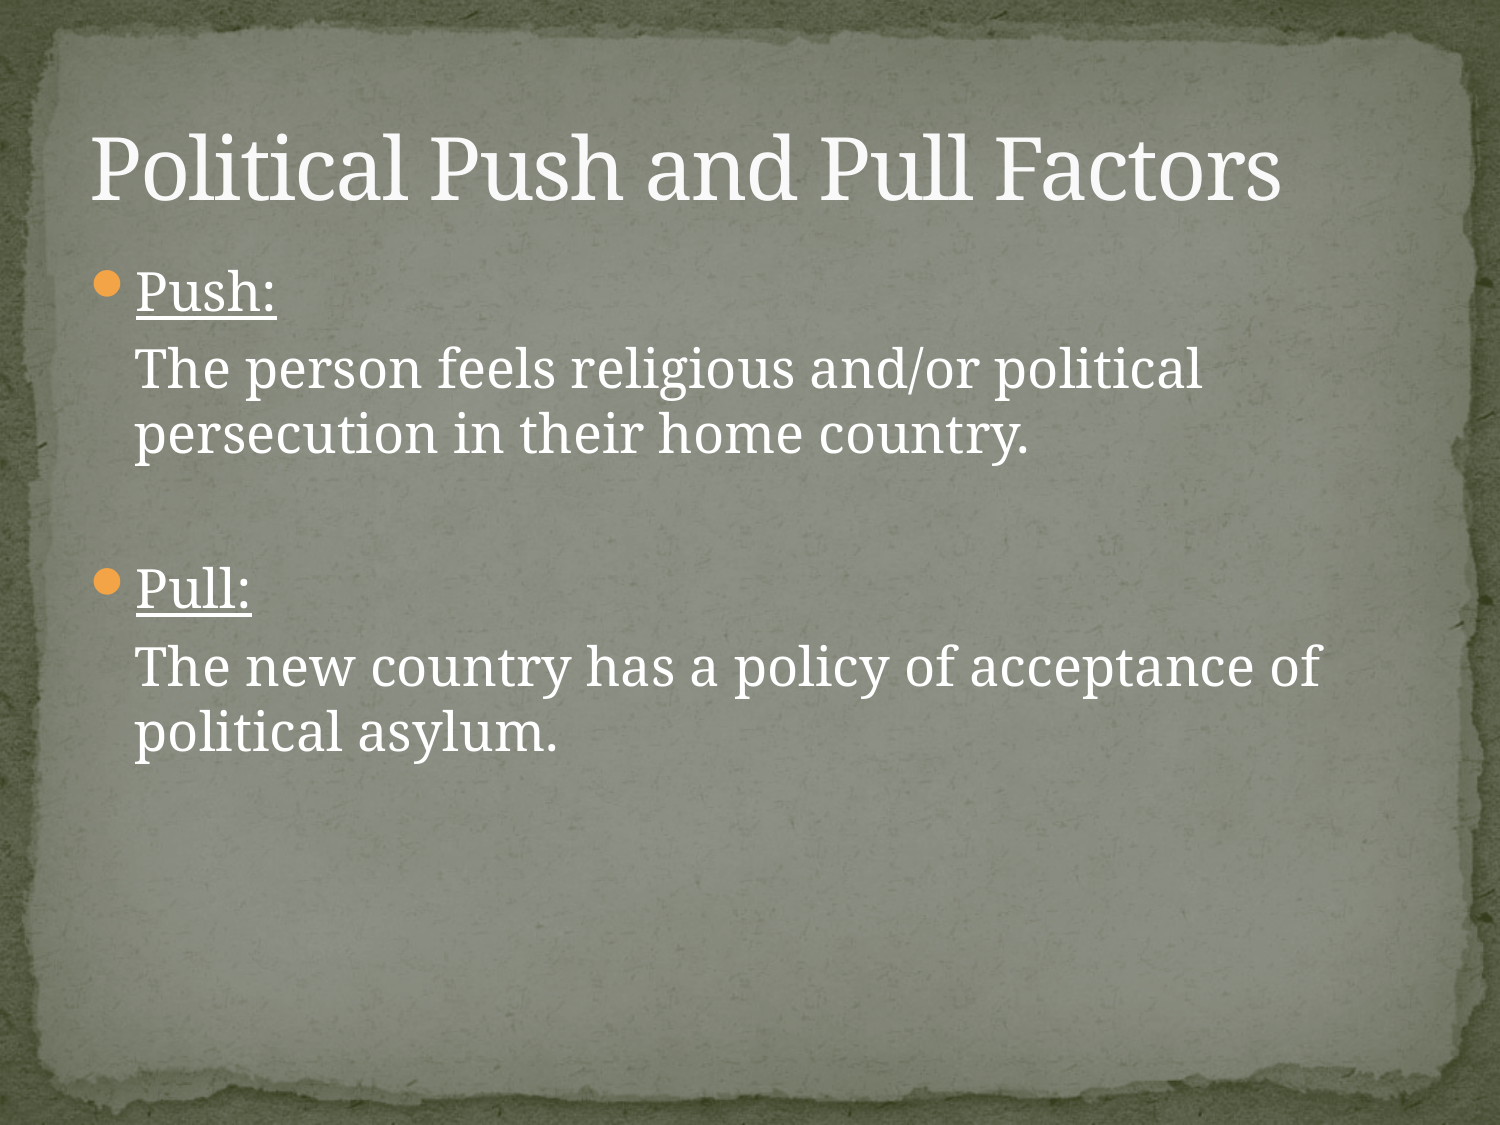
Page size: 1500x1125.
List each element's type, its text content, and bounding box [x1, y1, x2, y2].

title Political Push and Pull Factors [74, 24, 1425, 225]
list Push: The person feels religious and/or political persecution in their home country. Pull: The new country has a policy of acceptance of political asylum. [75, 249, 1425, 1000]
